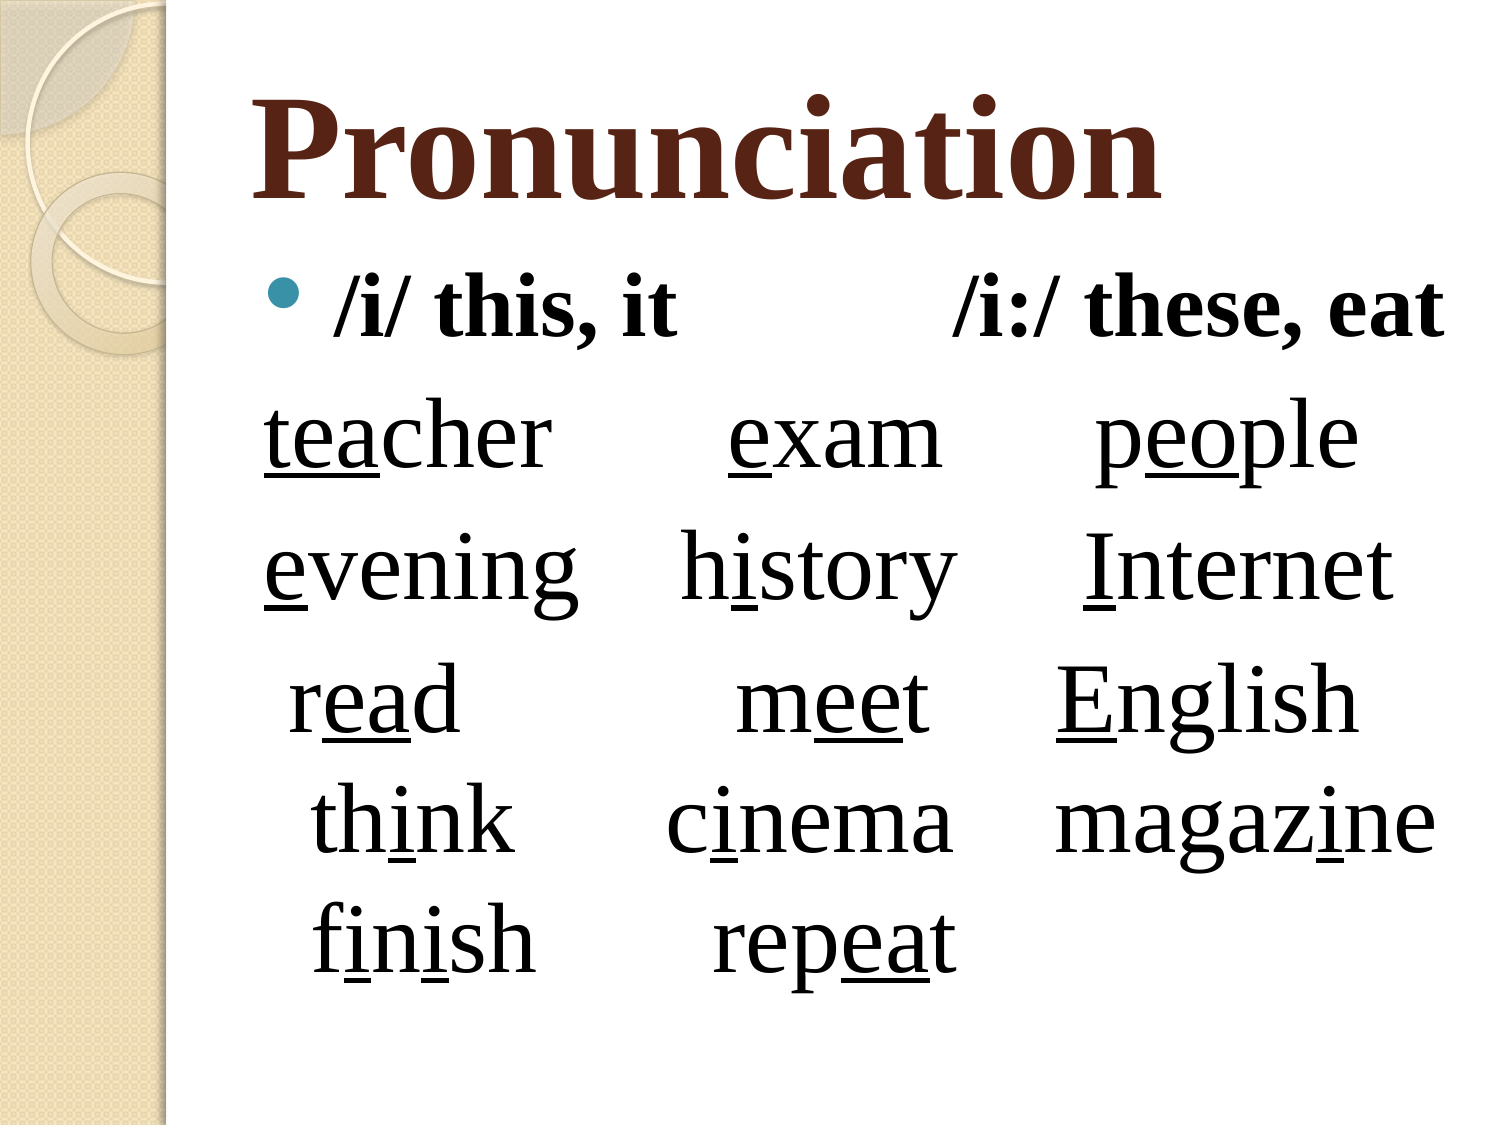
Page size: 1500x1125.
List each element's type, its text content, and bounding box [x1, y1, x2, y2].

list /i/ this, it /i:/ these, eat teacher exam people evening history Internet read meet English think cinema magazine finish repeat [235, 237, 1466, 1025]
title Pronunciation [235, 45, 1466, 233]
